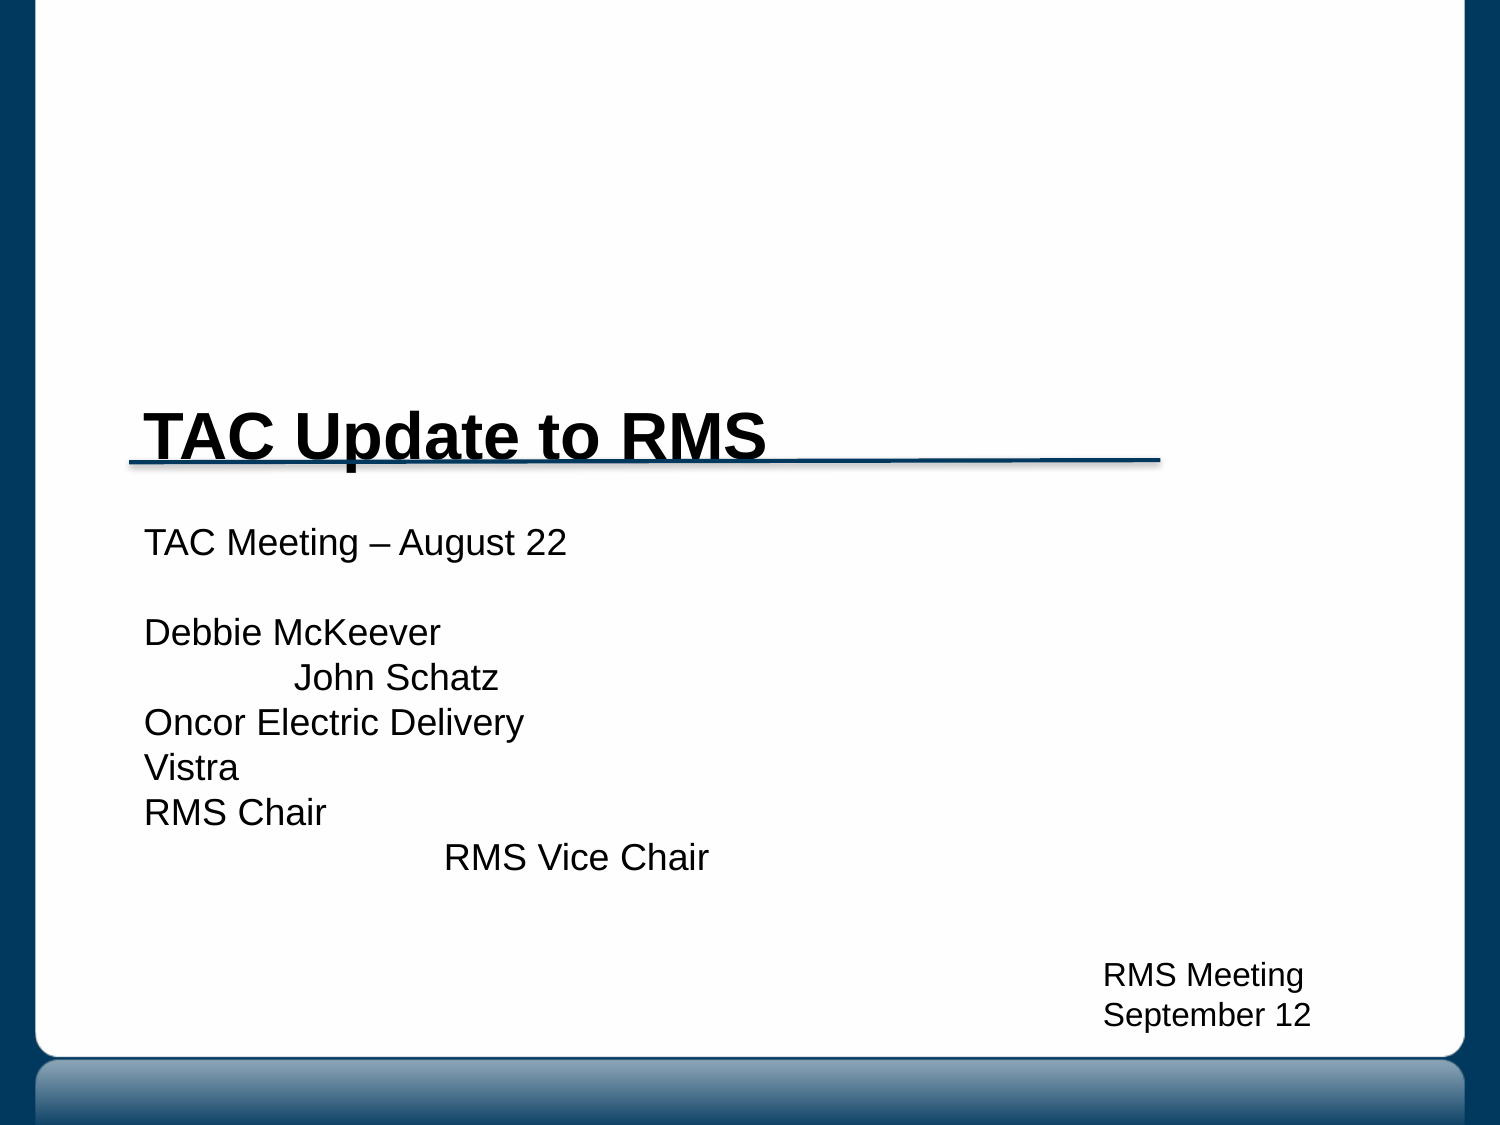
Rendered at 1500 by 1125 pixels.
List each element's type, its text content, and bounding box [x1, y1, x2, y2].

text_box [128, 385, 1367, 755]
picture [35, 0, 1465, 1125]
text_box RMS Meeting September 12 [1088, 945, 1348, 1041]
